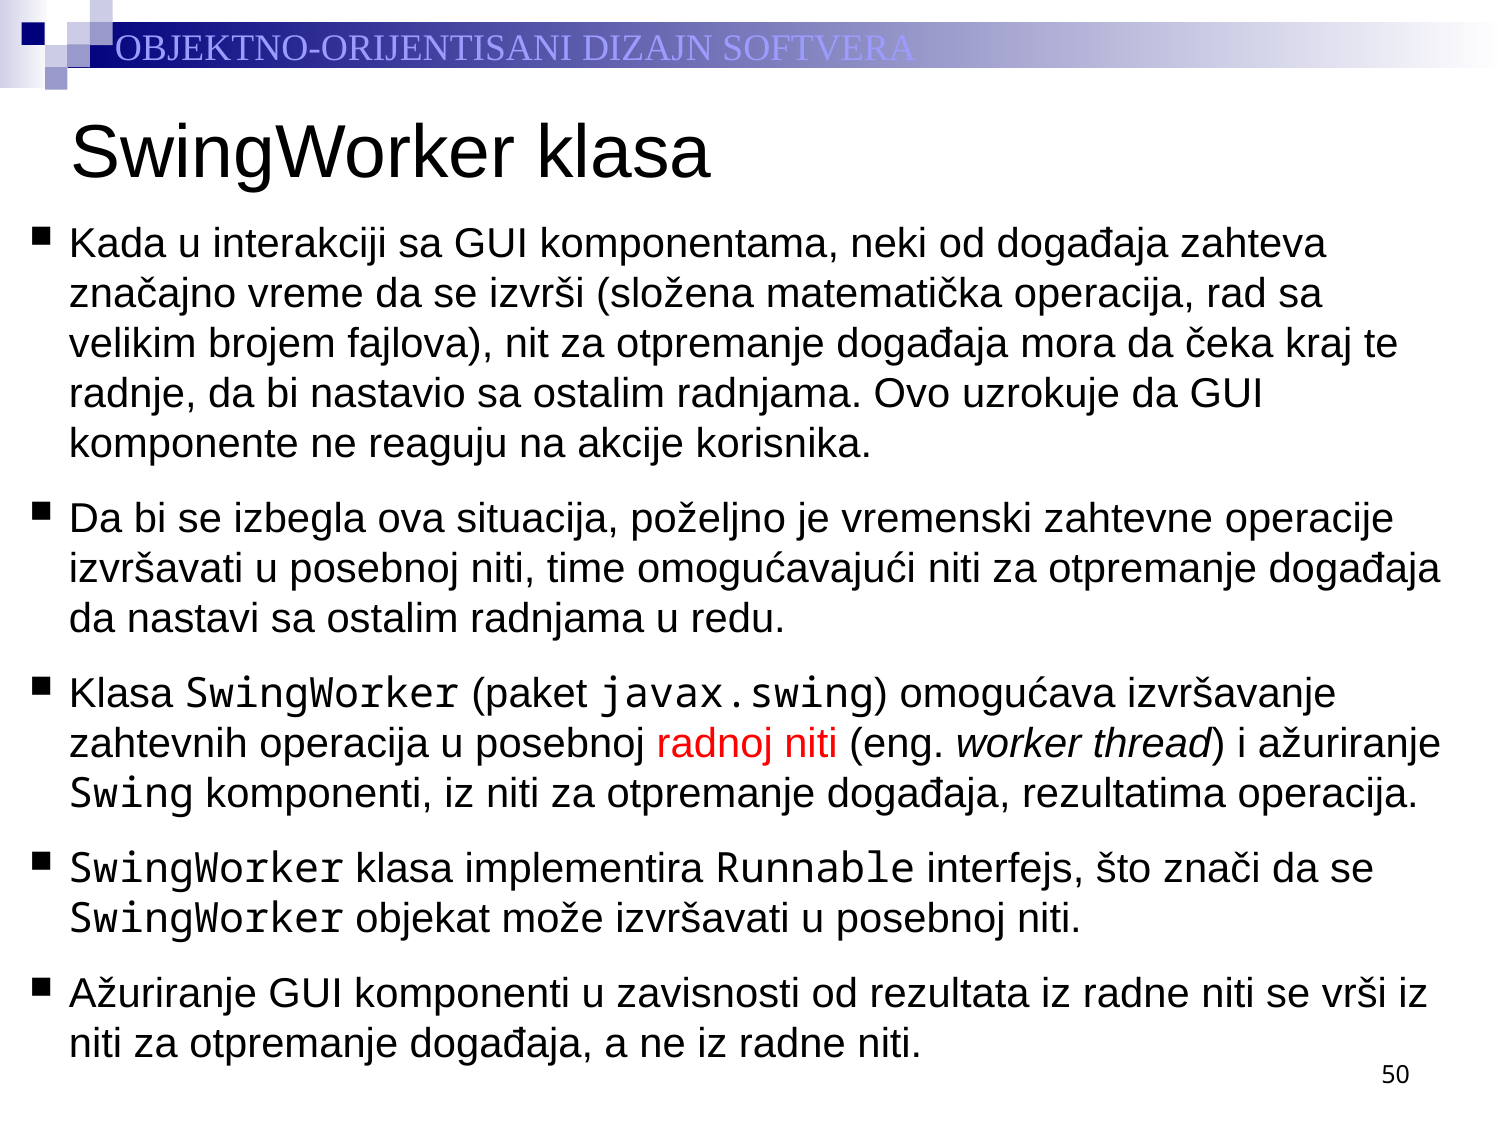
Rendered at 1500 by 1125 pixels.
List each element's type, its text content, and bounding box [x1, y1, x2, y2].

text_box Kada u interakciji sa GUI komponentama, neki od događaja zahteva značajno vreme da se izvrši (složena matematička operacija, rad sa velikim brojem fajlova), nit za otpremanje događaja mora da čeka kraj te radnje, da bi nastavio sa ostalim radnjama. Ovo uzrokuje da GUI komponente ne reaguju na akcije korisnika. Da bi se izbegla ova situacija, poželjno je vremenski zahtevne operacije izvršavati u posebnoj niti, time omogućavajući niti za otpremanje događaja da nastavi sa ostalim radnjama u redu. Klasa SwingWorker (paket javax.swing) omogućava izvršavanje zahtevnih operacija u posebnoj radnoj niti (eng. worker thread) i ažuriranje Swing komponenti, iz niti za otpremanje događaja, rezultatima operacija. SwingWorker klasa implementira Runnable interfejs, što znači da se SwingWorker objekat može izvršavati u posebnoj niti. Ažuriranje GUI komponenti u zavisnosti od rezultata iz radne niti se vrši iz niti za otpremanje događaja, a ne iz radne niti. [17, 207, 1459, 1059]
slide_number 50 [1074, 1059, 1426, 1101]
title SwingWorker klasa [64, 98, 798, 197]
